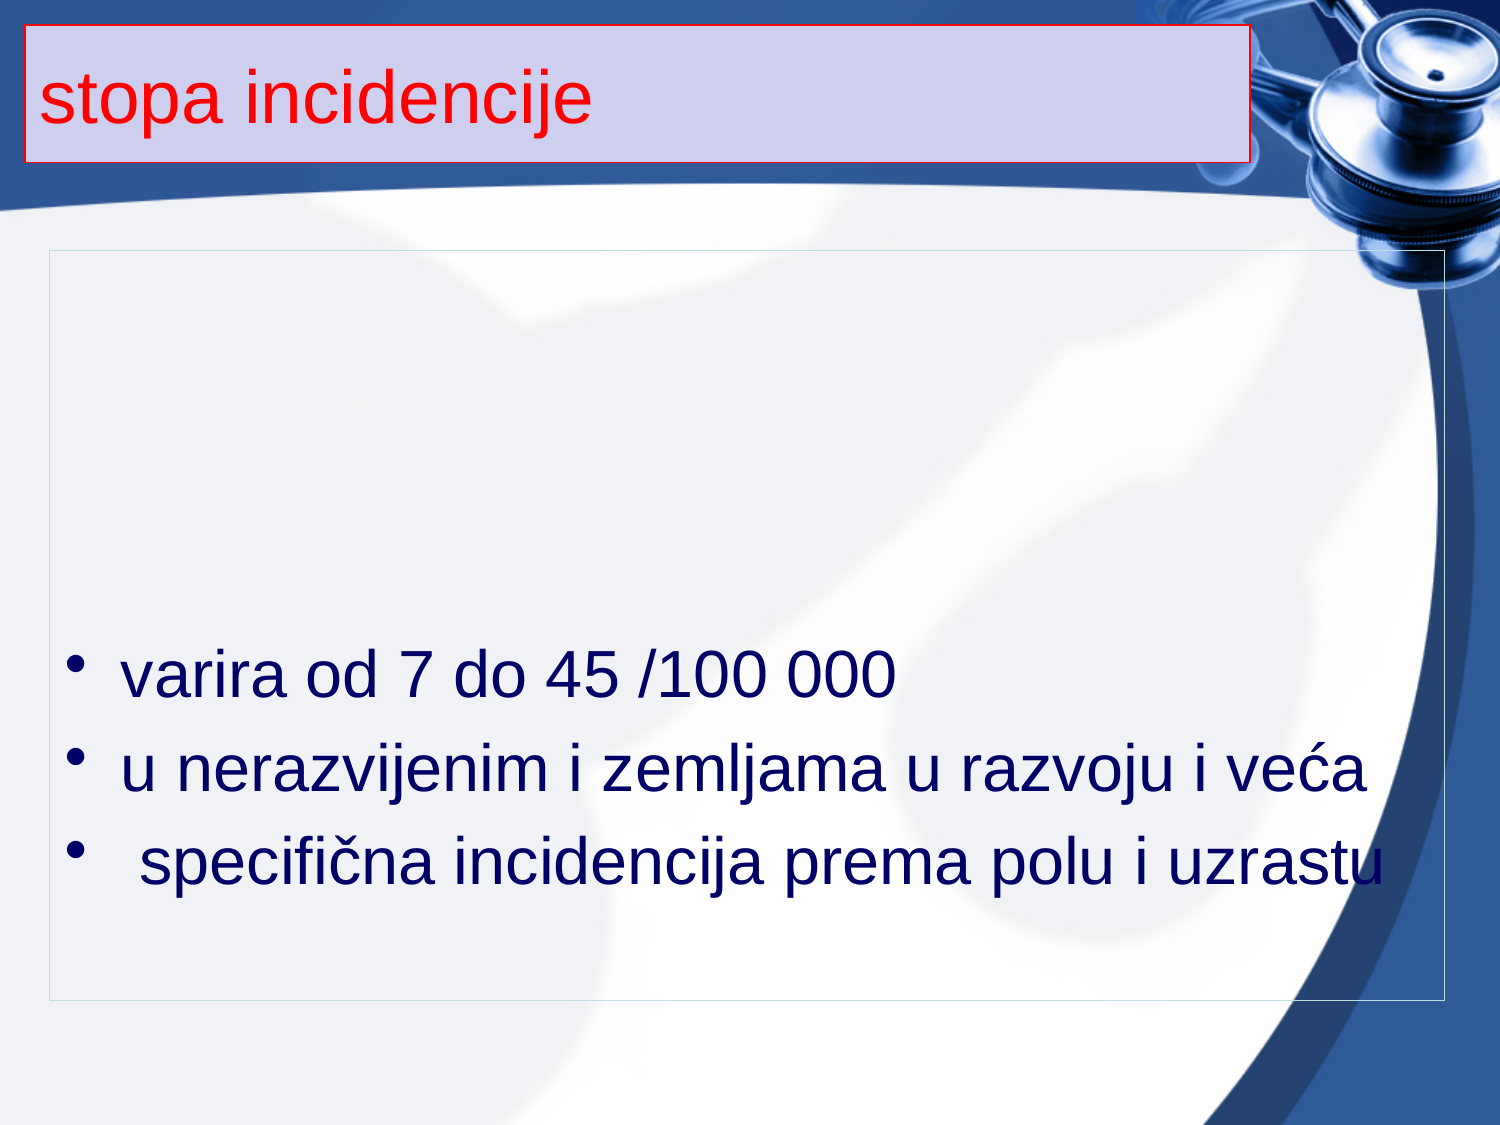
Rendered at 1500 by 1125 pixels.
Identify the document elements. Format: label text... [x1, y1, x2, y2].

title stopa incidencije [24, 24, 1251, 163]
list varira od 7 do 45 /100 000 u nerazvijenim i zemljama u razvoju i veća specifična incidencija prema polu i uzrastu [49, 250, 1445, 1001]
picture [0, 0, 1500, 1125]
slide_number 4 [937, 1062, 1294, 1101]
